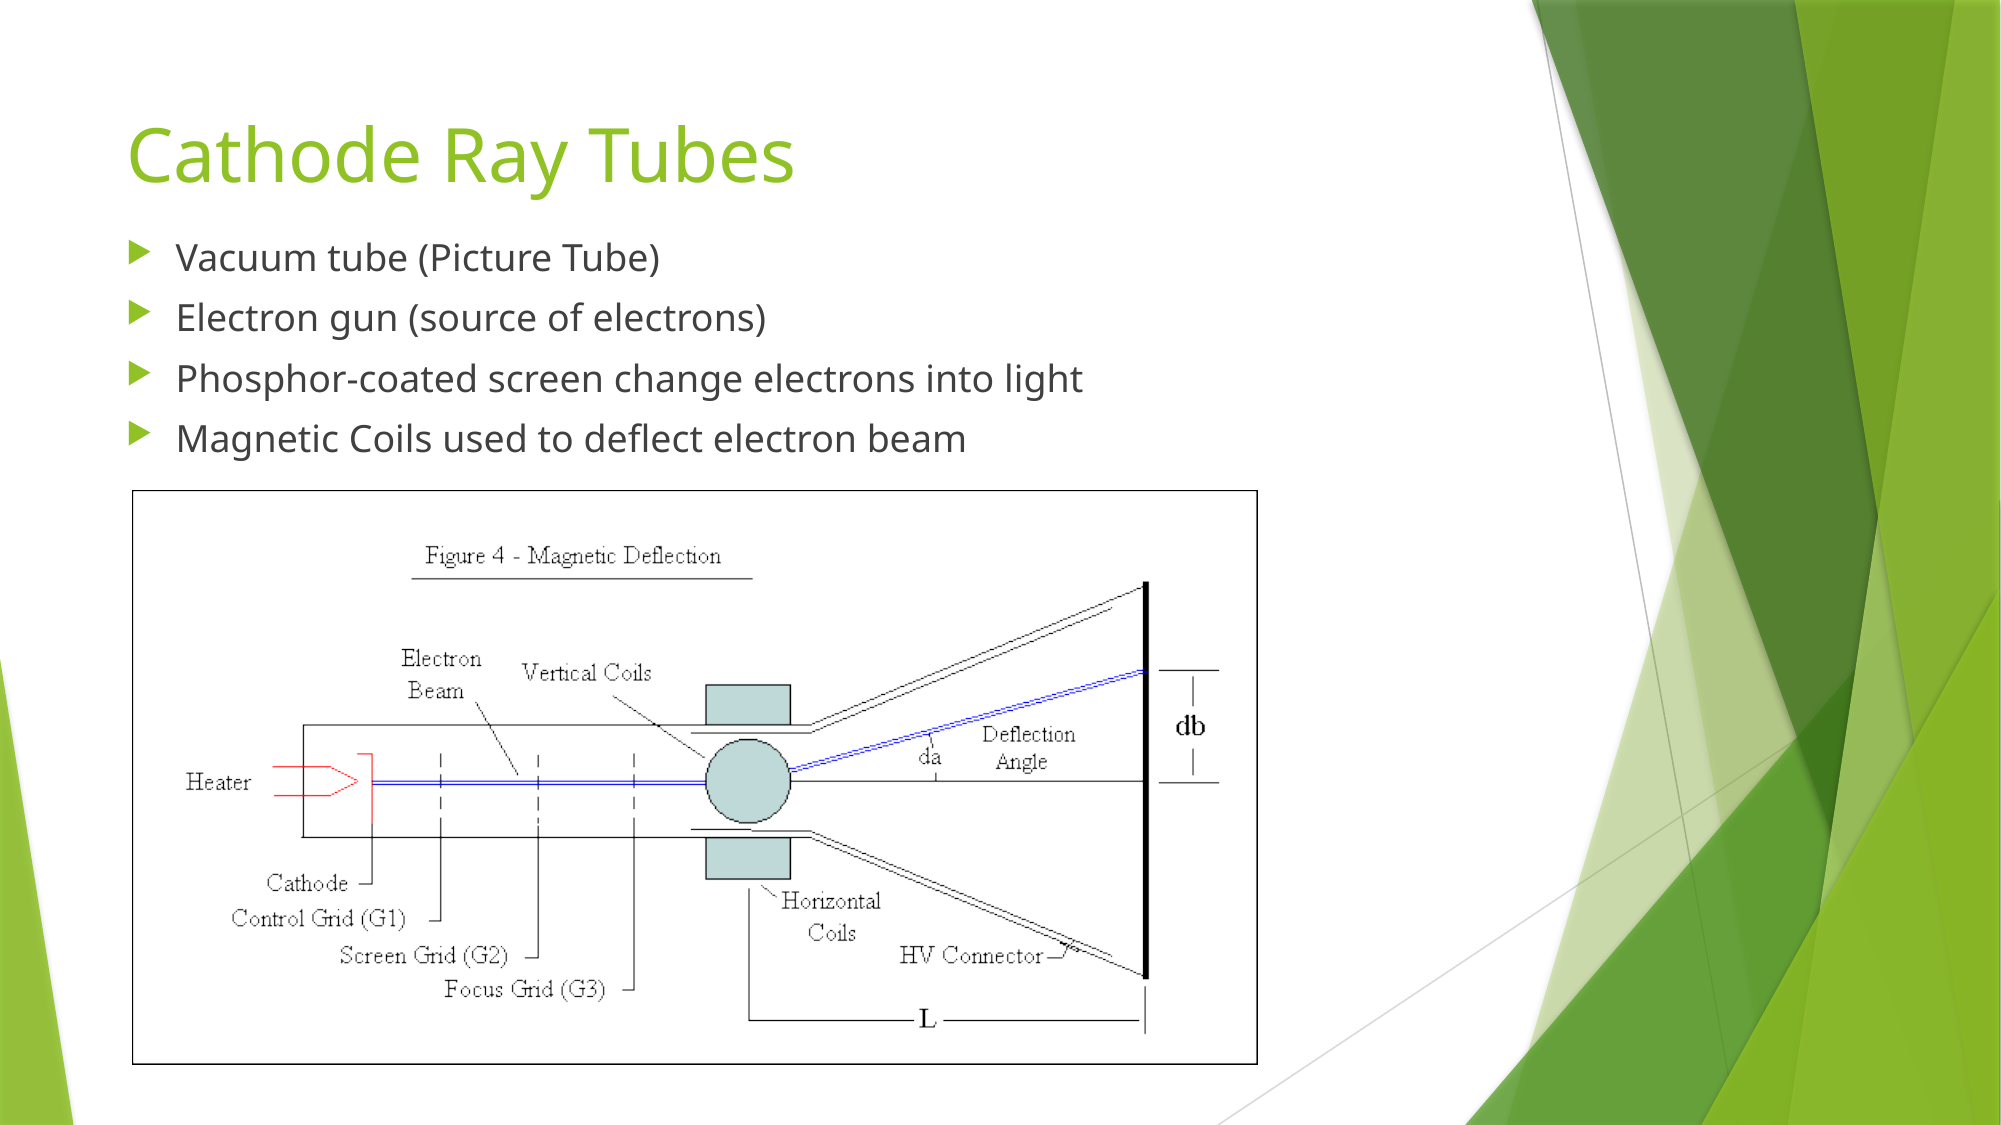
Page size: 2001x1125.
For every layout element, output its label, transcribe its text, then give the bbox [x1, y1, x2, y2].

picture [131, 490, 1258, 1065]
title Cathode Ray Tubes [111, 99, 1522, 226]
list Vacuum tube (Picture Tube) Electron gun (source of electrons) Phosphor-coated screen change electrons into light Magnetic Coils used to deflect electron beam [111, 226, 1855, 469]
